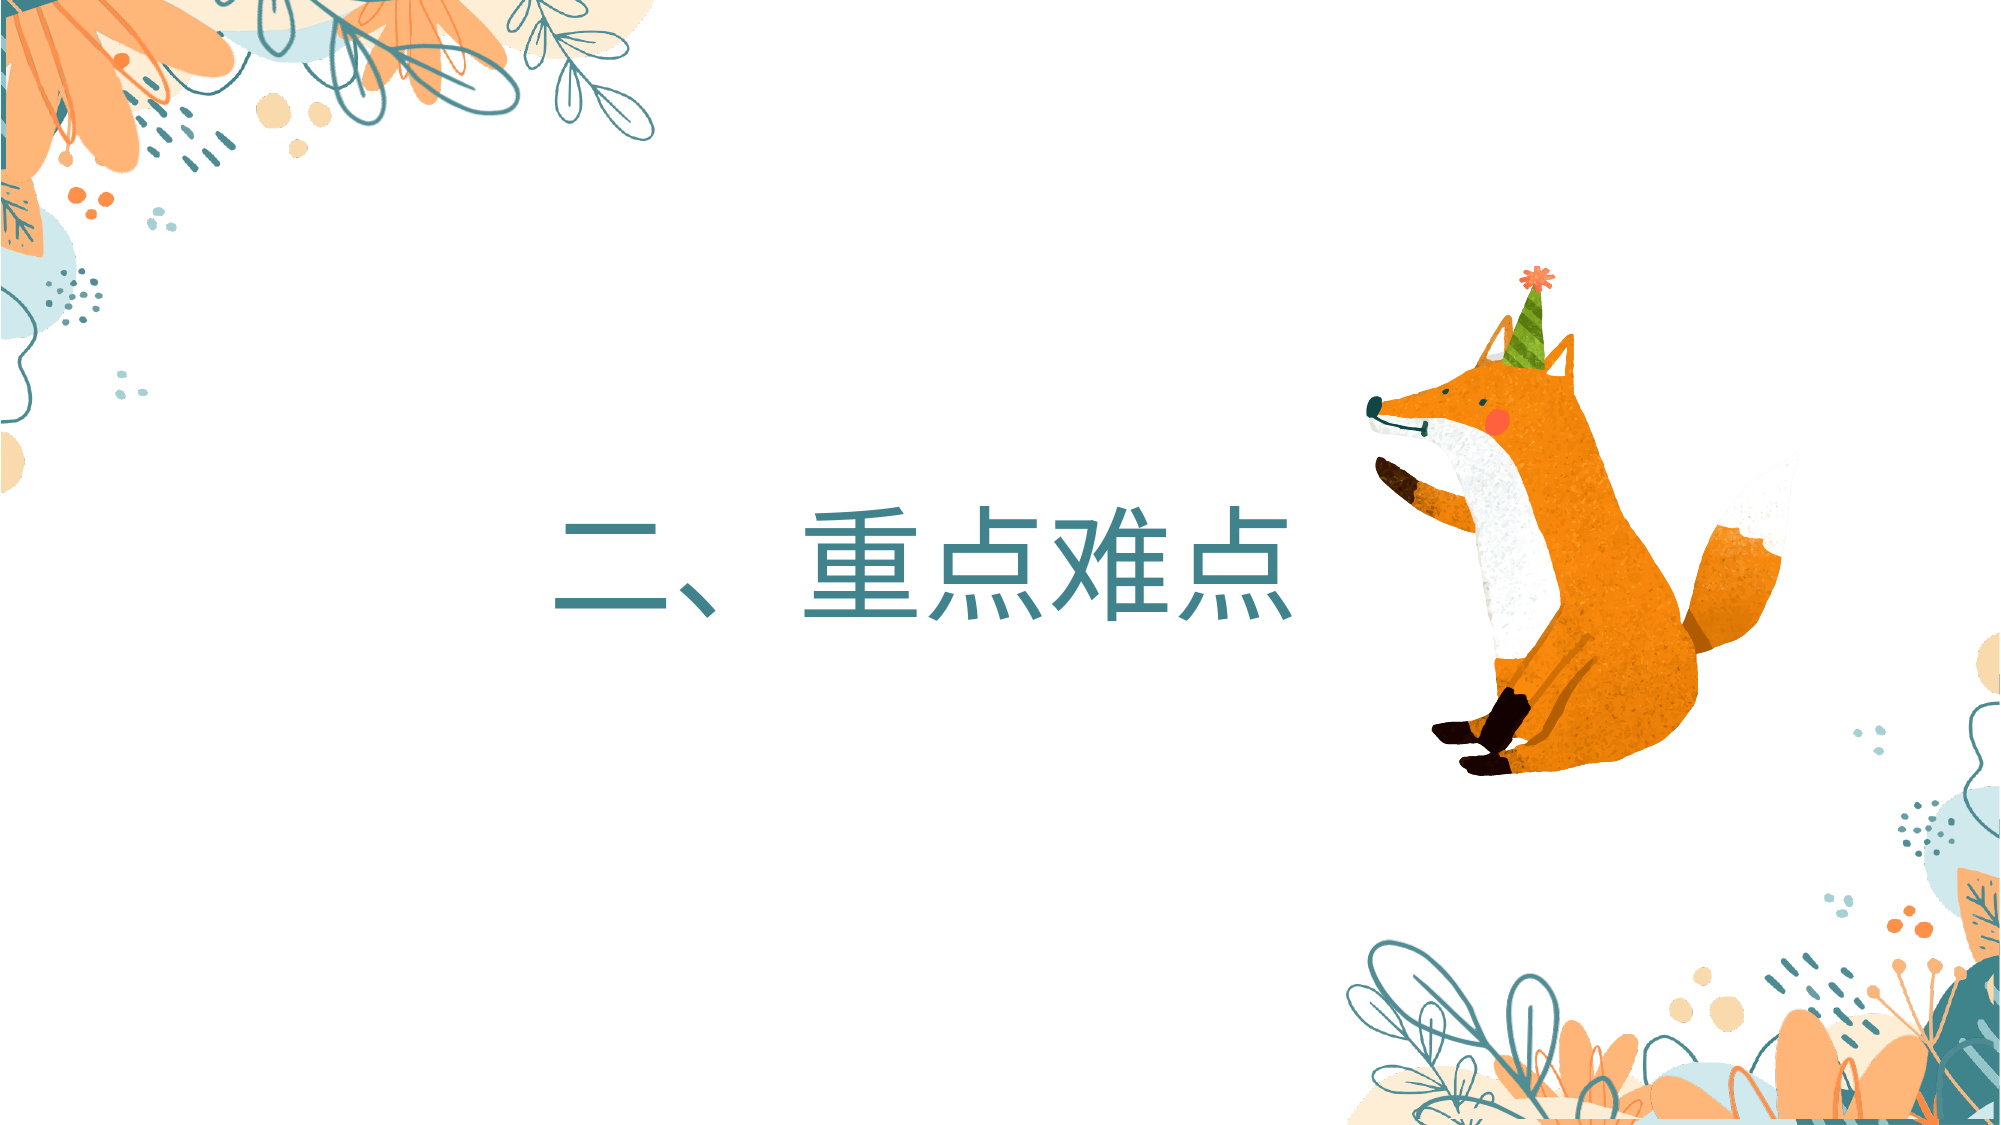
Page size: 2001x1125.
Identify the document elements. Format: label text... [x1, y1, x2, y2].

picture [0, 0, 722, 1058]
text_box 二、重点难点 [722, 479, 1366, 644]
picture [1345, 266, 2000, 1125]
